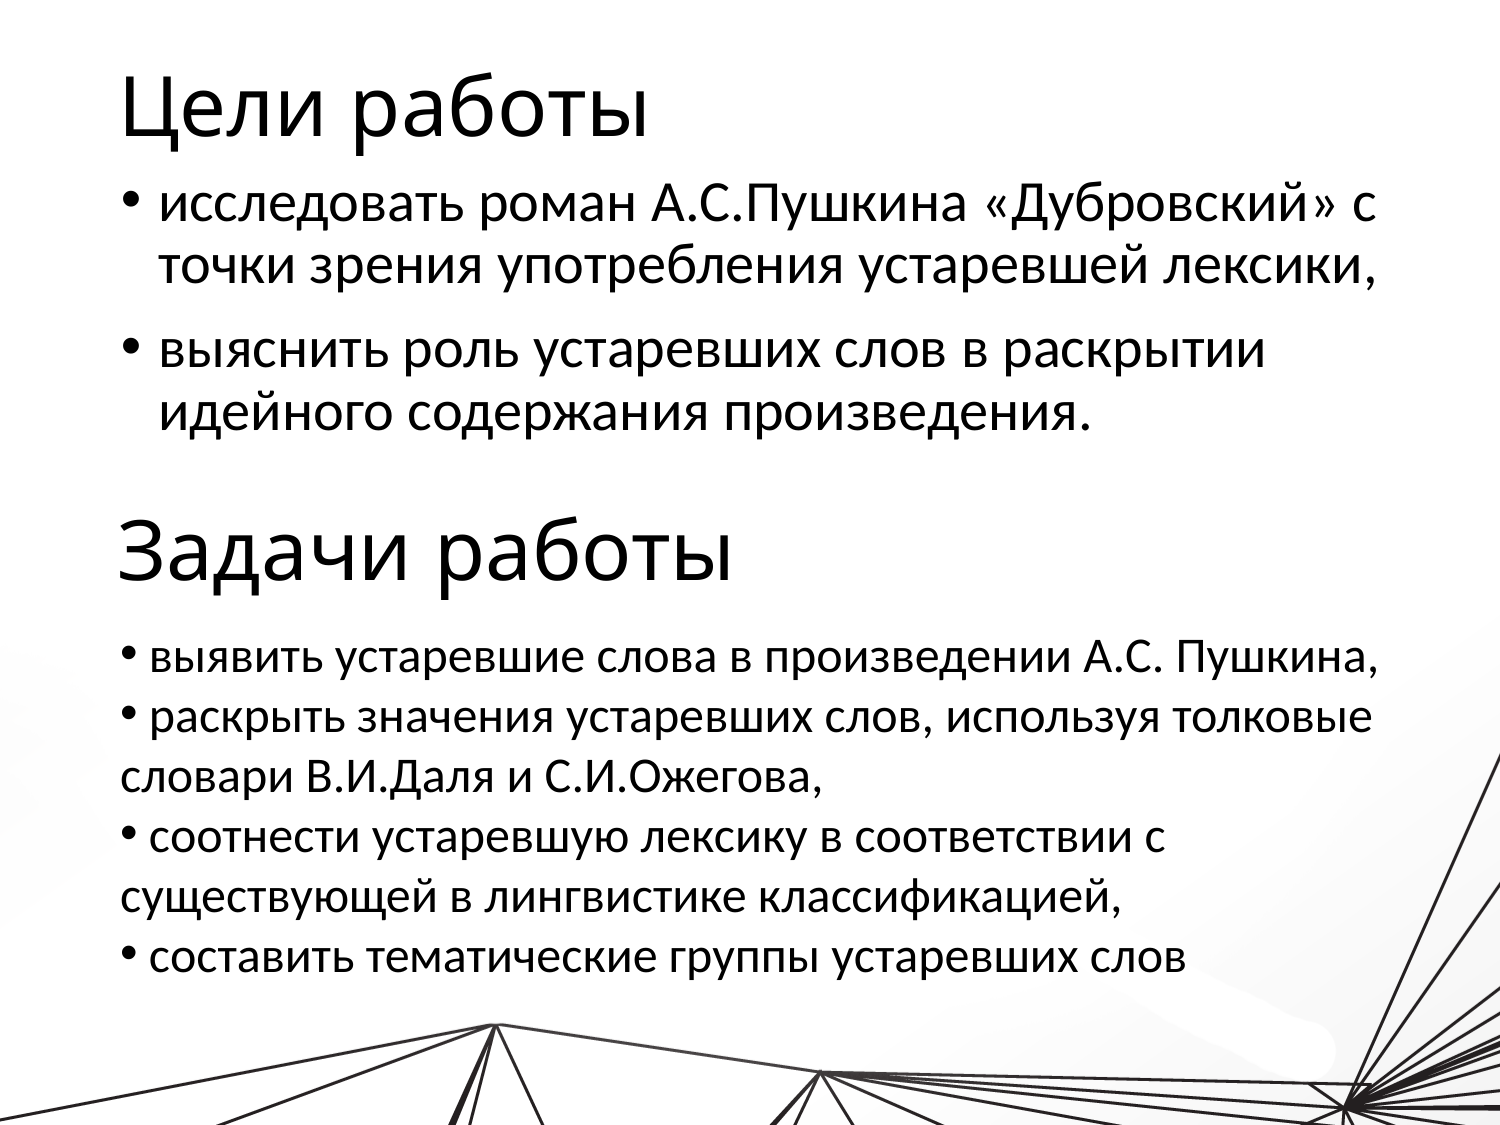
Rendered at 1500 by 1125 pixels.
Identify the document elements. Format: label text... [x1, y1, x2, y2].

list исследовать роман А.С.Пушкина «Дубровский» с точки зрения употребления устаревшей лексики, выяснить роль устаревших слов в раскрытии идейного содержания произведения. [105, 163, 1397, 443]
picture [1397, 0, 1500, 1125]
text_box выявить устаревшие слова в произведении А.С. Пушкина, раскрыть значения устаревших слов, используя толковые словари В.И.Даля и С.И.Ожегова, соотнести устаревшую лексику в соответствии с существующей в лингвистике классификацией, составить тематические группы устаревших слов [105, 614, 1397, 1125]
title Цели работы [103, 0, 1397, 220]
picture [0, 0, 105, 1125]
text_box Задачи работы [102, 443, 1397, 663]
